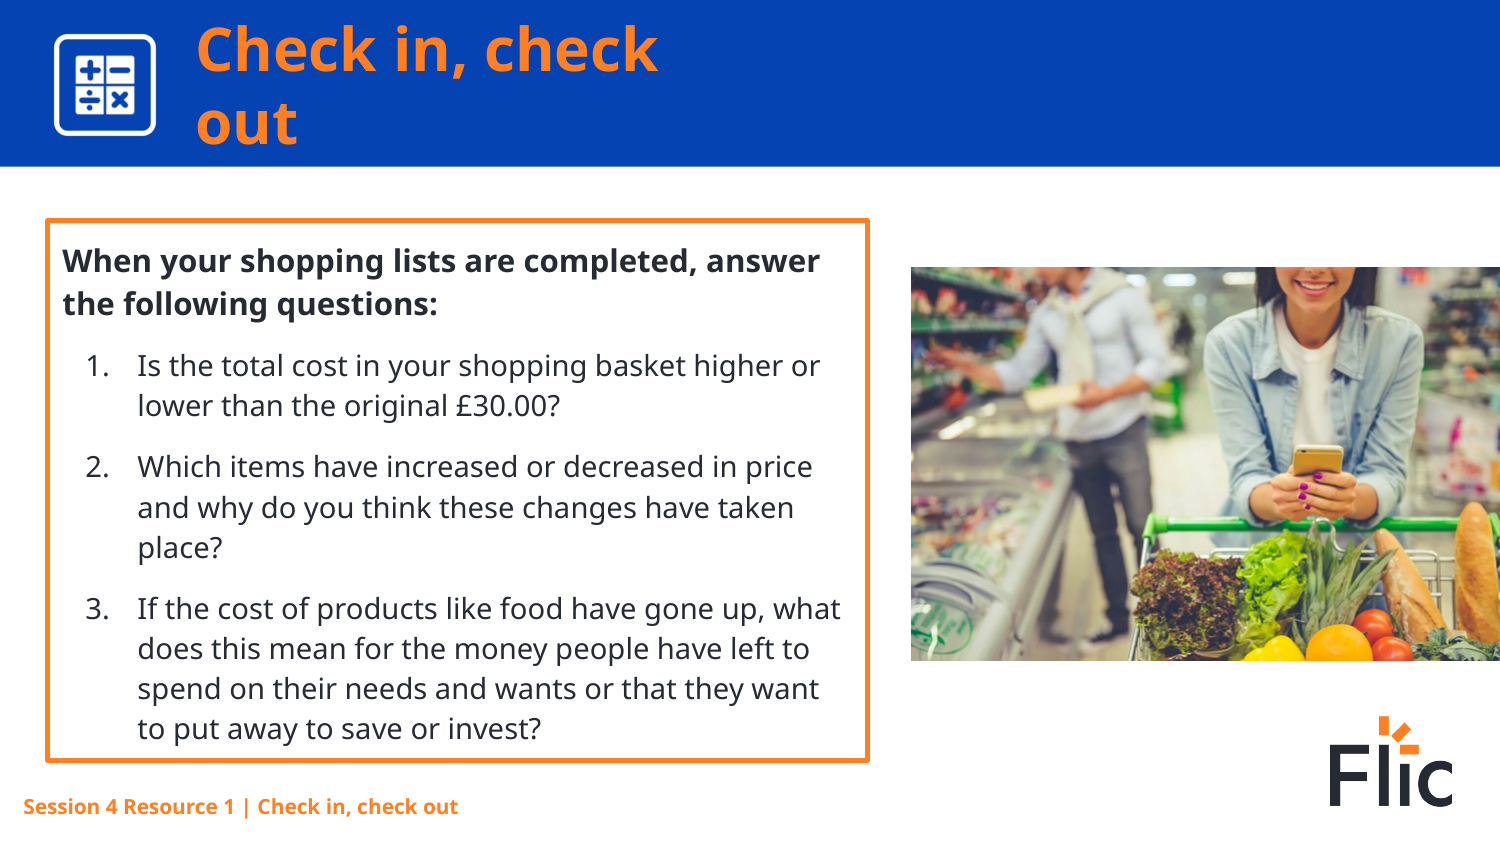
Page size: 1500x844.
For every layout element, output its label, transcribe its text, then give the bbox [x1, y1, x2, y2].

picture [1330, 716, 1452, 807]
picture [911, 267, 1500, 661]
text_box Session 4 Resource 1 | Check in, check out [8, 780, 670, 831]
text_box Check in, check out [179, 41, 794, 127]
picture [48, 27, 163, 142]
text_box When your shopping lists are completed, answer the following questions: Is the total cost in your shopping basket higher or lower than the original £30.00? Which items have increased or decreased in price and why do you think these changes have taken place? If the cost of products like food have gone up, what does this mean for the money people have left to spend on their needs and wants or that they want to put away to save or invest? [47, 220, 868, 761]
